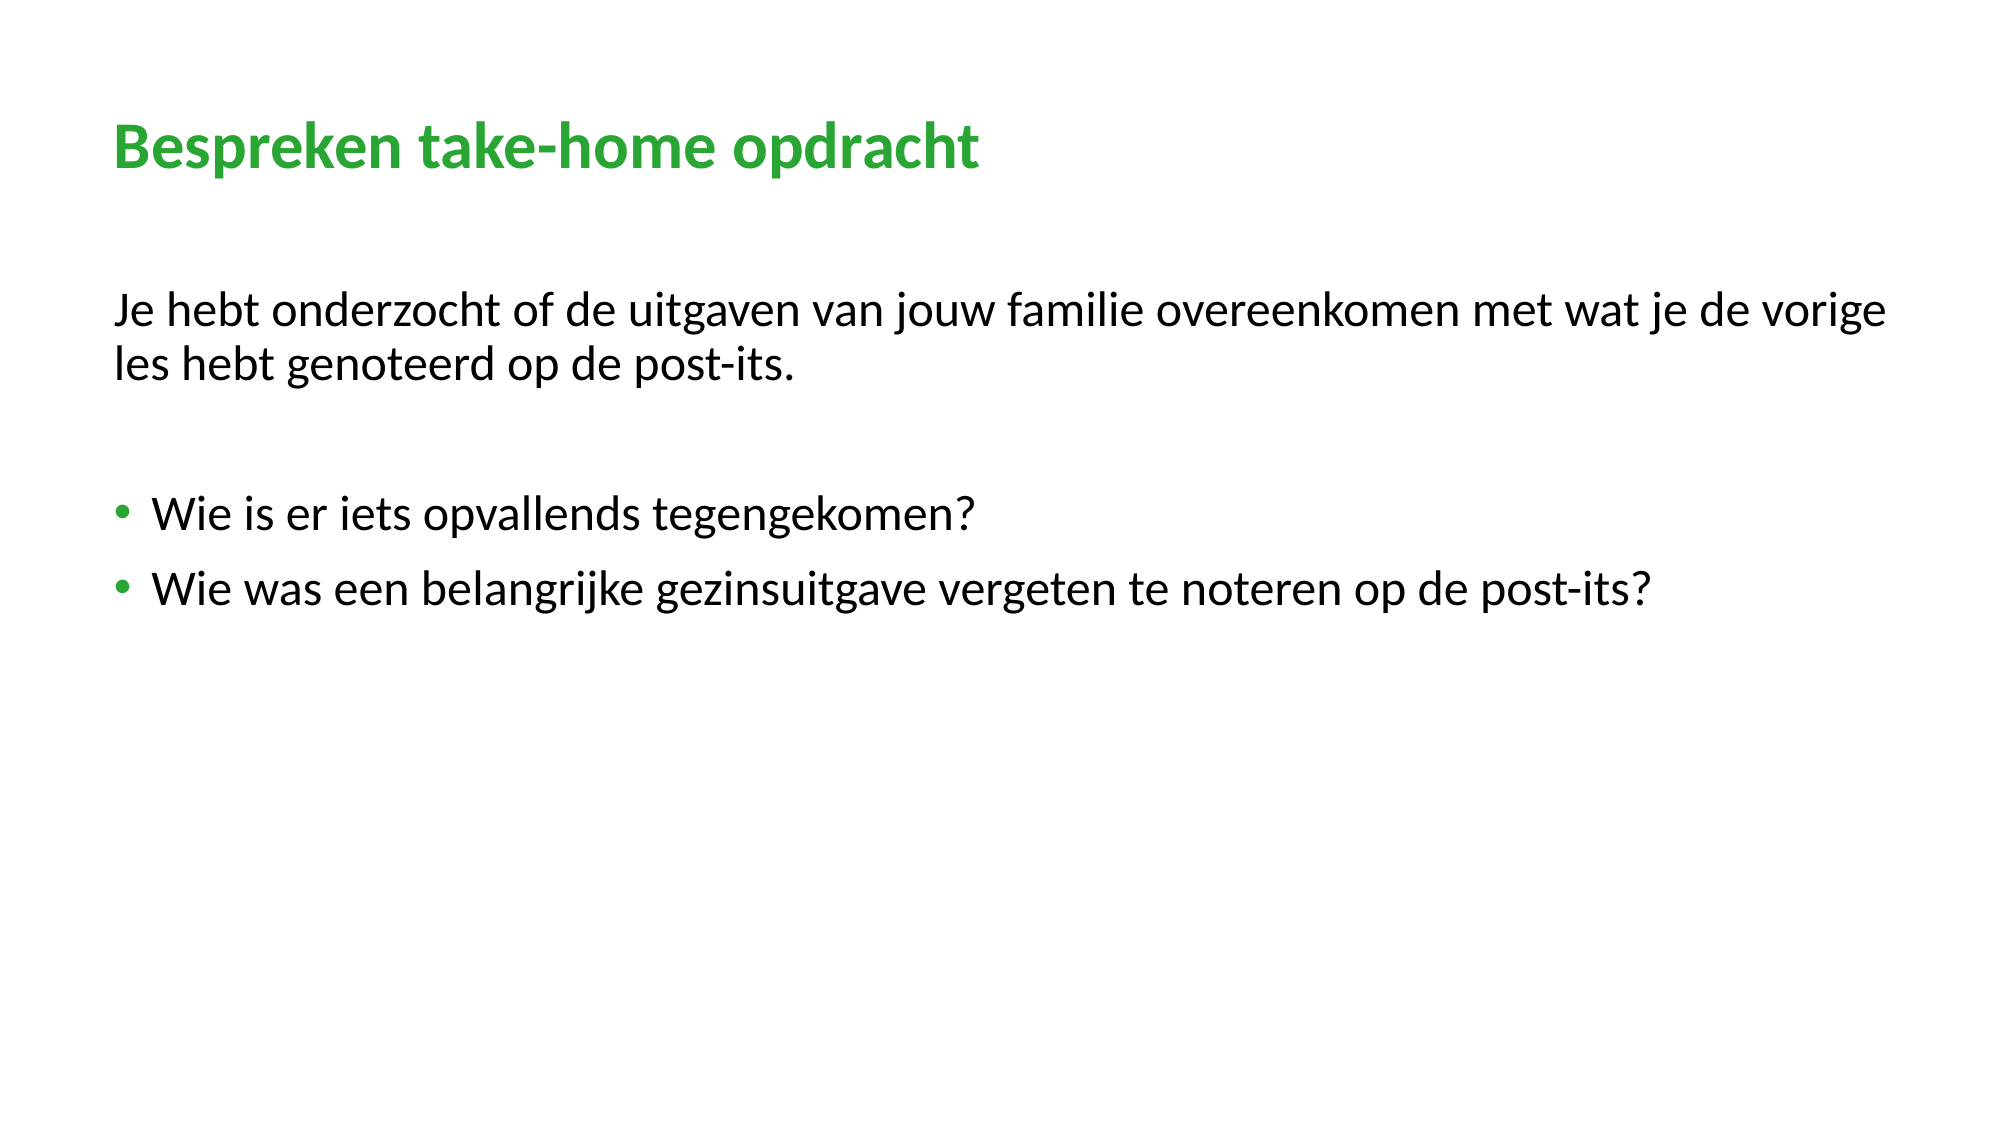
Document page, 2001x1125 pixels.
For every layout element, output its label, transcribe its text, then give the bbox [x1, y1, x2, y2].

text_box Bespreken take-home opdracht Je hebt onderzocht of de uitgaven van jouw familie overeenkomen met wat je de vorige les hebt genoteerd op de post-its. Wie is er iets opvallends tegengekomen? Wie was een belangrijke gezinsuitgave vergeten te noteren op de post-its? [114, 101, 1904, 1049]
